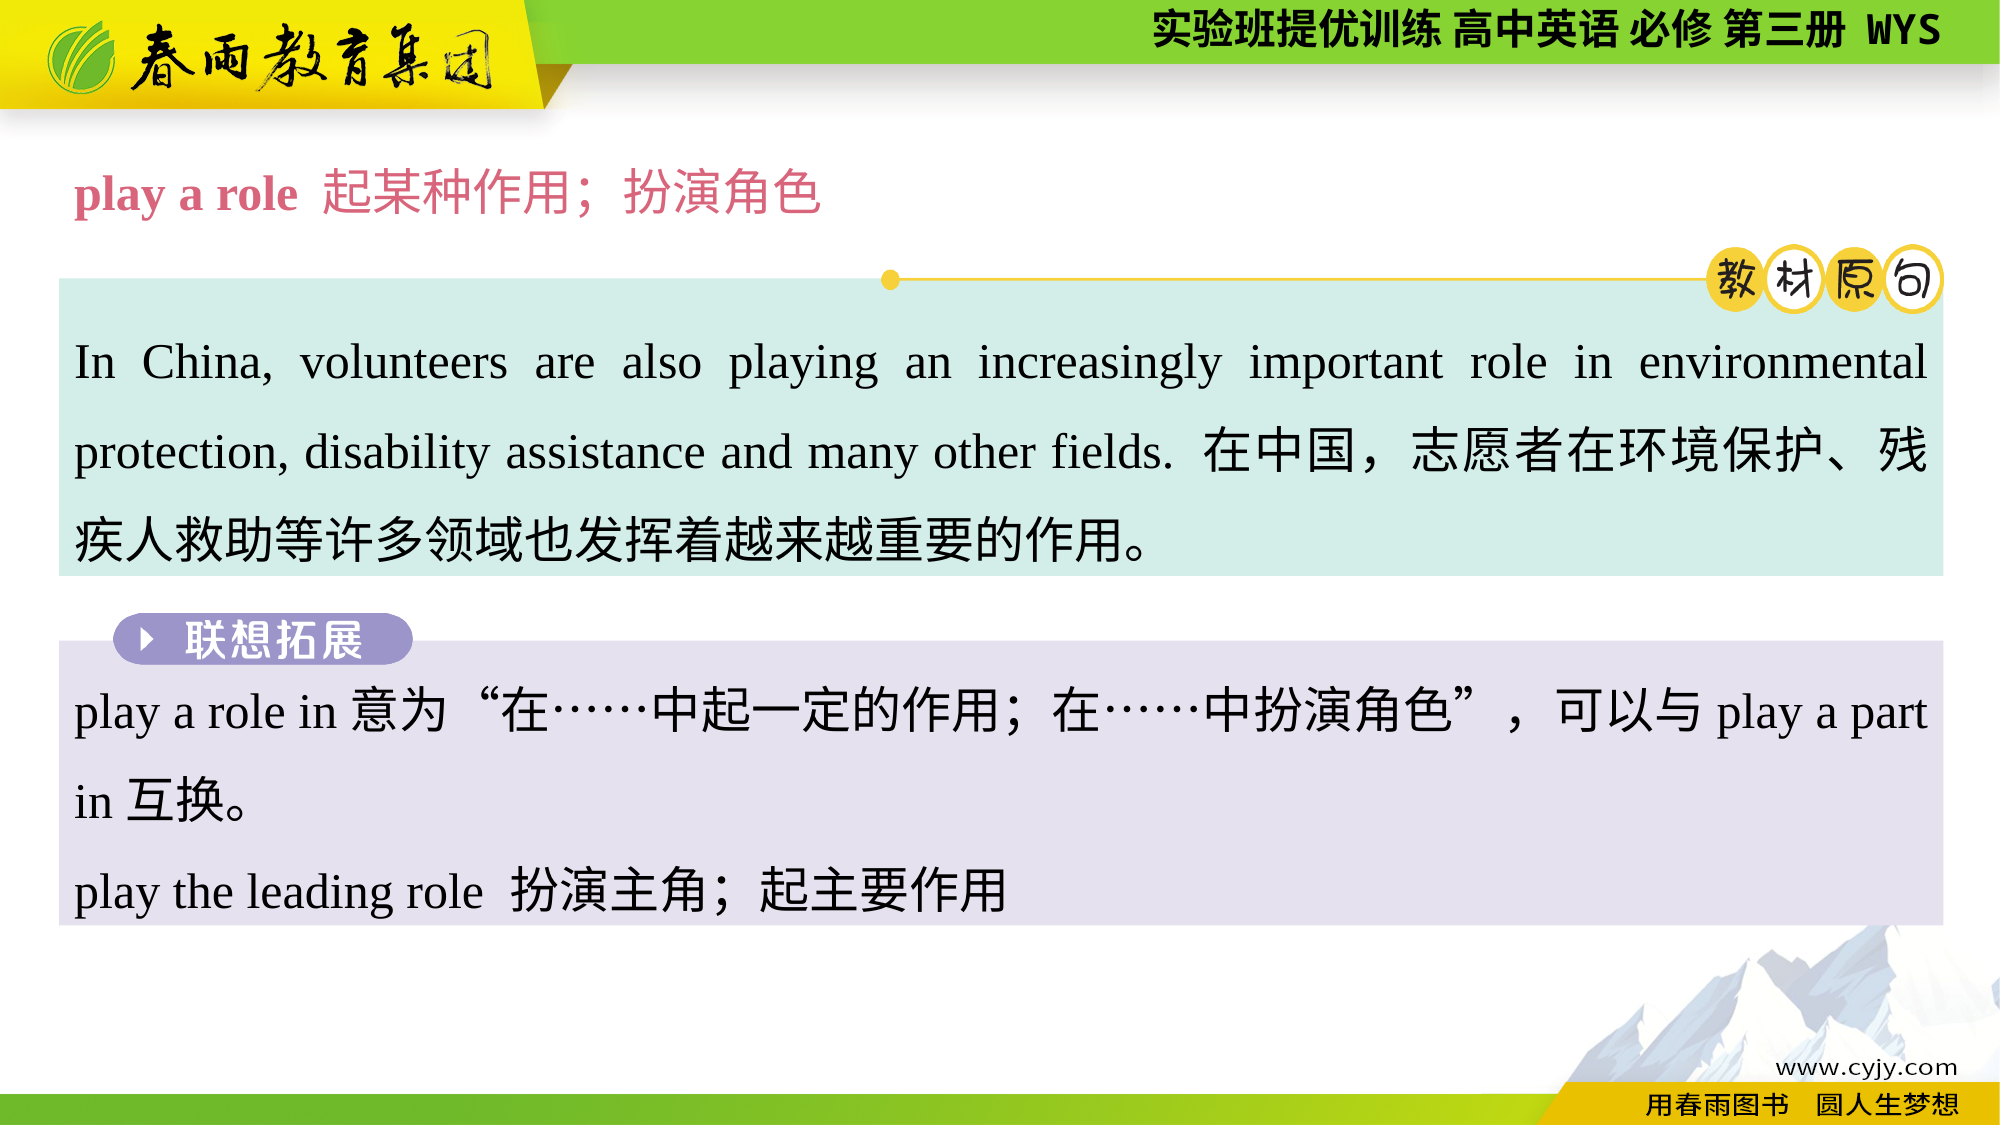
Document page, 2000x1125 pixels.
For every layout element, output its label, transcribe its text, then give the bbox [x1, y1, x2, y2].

text_box play a role in意为“在……中起一定的作用；在……中扮演角色”，可以与play a part in互换。 play the leading role 扮演主角；起主要作用 [59, 640, 1944, 926]
picture [0, 0, 2000, 1125]
list play a role 起某种作用；扮演角色 [59, 122, 1944, 217]
text_box In China, volunteers are also playing an increasingly important role in environmental protection, disability assistance and many other fields. 在中国，志愿者在环境保护、残疾人救助等许多领域也发挥着越来越重要的作用。 [59, 278, 1944, 576]
